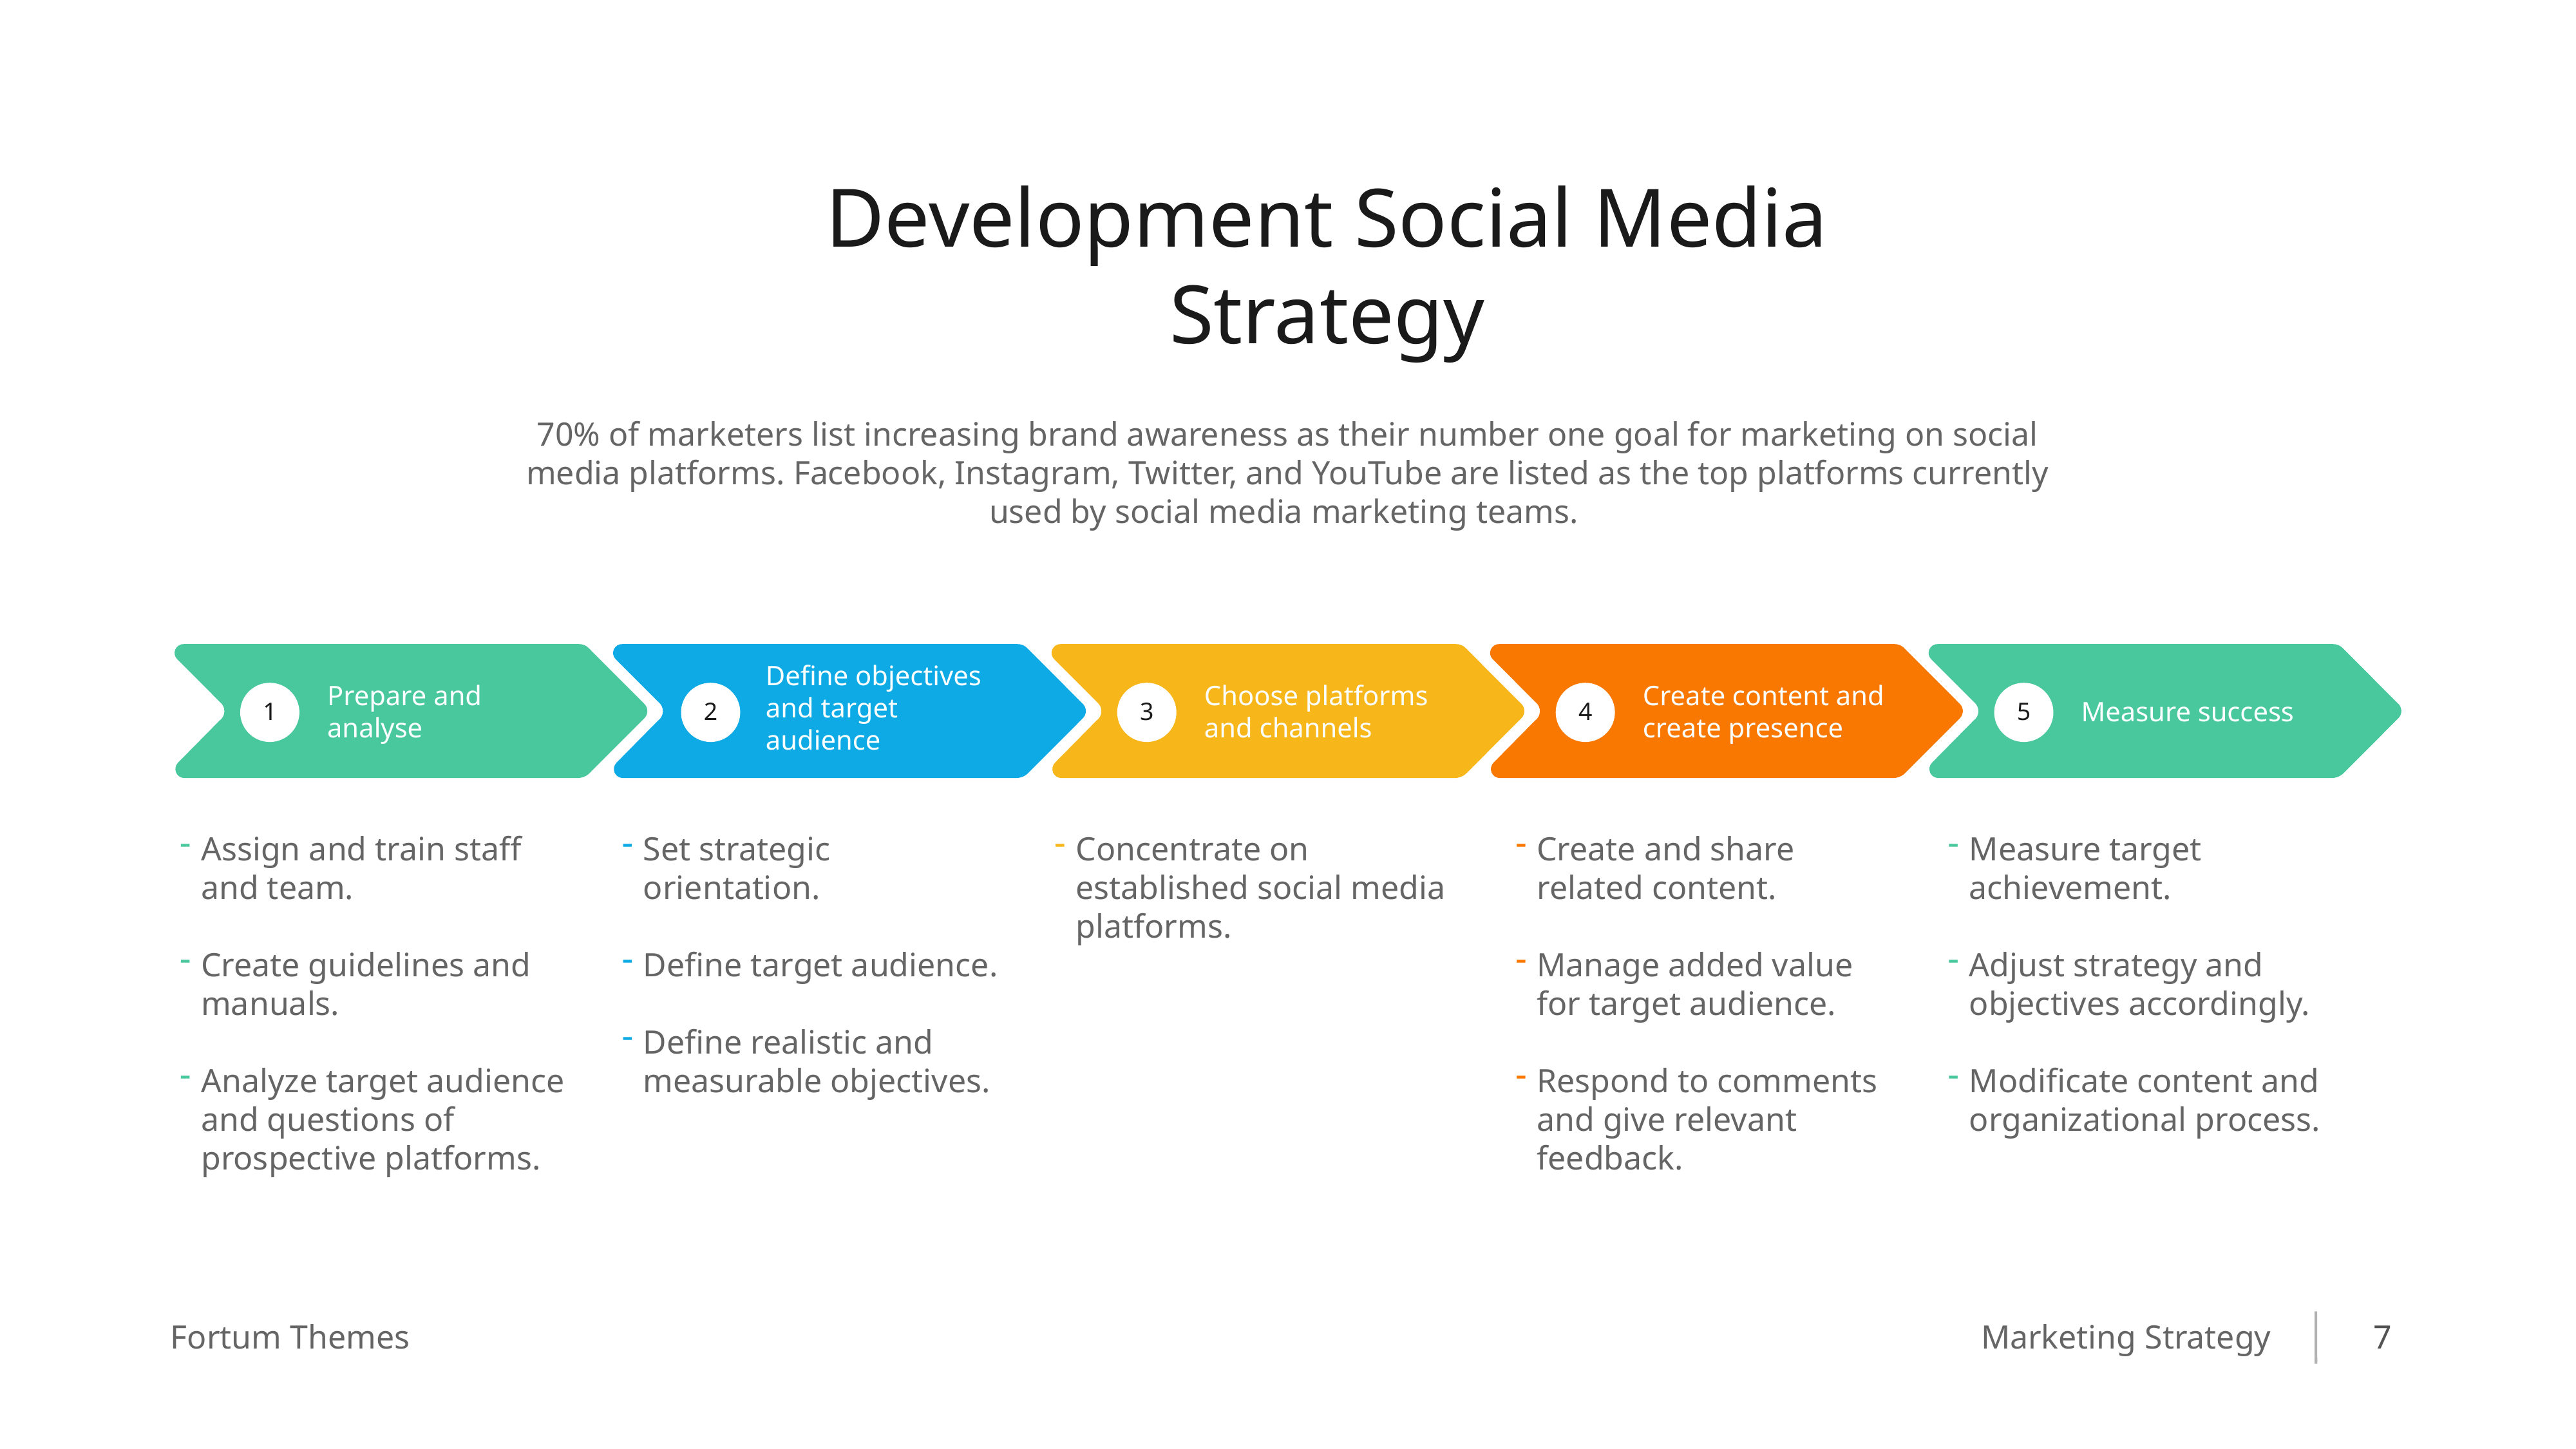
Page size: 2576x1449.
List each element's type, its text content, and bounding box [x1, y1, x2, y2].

text_box Create content and create presence [1637, 673, 1895, 749]
text_box [1490, 644, 1963, 779]
slide_number 7 [2330, 1311, 2435, 1365]
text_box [1554, 682, 1616, 743]
text_box [1051, 644, 1524, 779]
text_box Assign and train staff and team. Create guidelines and manuals. Analyze target audience and questions of prospective platforms. [175, 822, 579, 1182]
text_box [175, 644, 648, 779]
text_box [1928, 644, 2401, 779]
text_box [238, 682, 301, 743]
text_box Choose platforms and channels [1198, 673, 1456, 749]
text_box 70% of marketers list increasing brand awareness as their number one goal for marketing on social media platforms. Facebook, Instagram, Twitter, and YouTube are listed as the top platforms currently used by social media marketing teams. [512, 408, 2064, 535]
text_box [1115, 682, 1179, 743]
text_box Set strategic orientation. Define target audience. Define realistic and measurable objectives. [616, 822, 1011, 1104]
text_box Measure target achievement. Adjust strategy and objectives accordingly. Modificate content and organizational process. [1942, 822, 2387, 1143]
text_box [1993, 682, 2055, 743]
text_box Concentrate on established social media platforms. [1049, 822, 1472, 950]
text_box [613, 644, 1086, 779]
text_box Create and share related content. Manage added value for target audience. Respond to comments and give relevant feedback. [1510, 822, 1905, 1182]
text_box Prepare and analyse [321, 673, 579, 749]
text_box Development Social Media Strategy [791, 160, 1862, 365]
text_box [679, 682, 742, 743]
text_box Define objectives and target audience [760, 653, 1018, 761]
text_box Measure success [2076, 689, 2333, 733]
